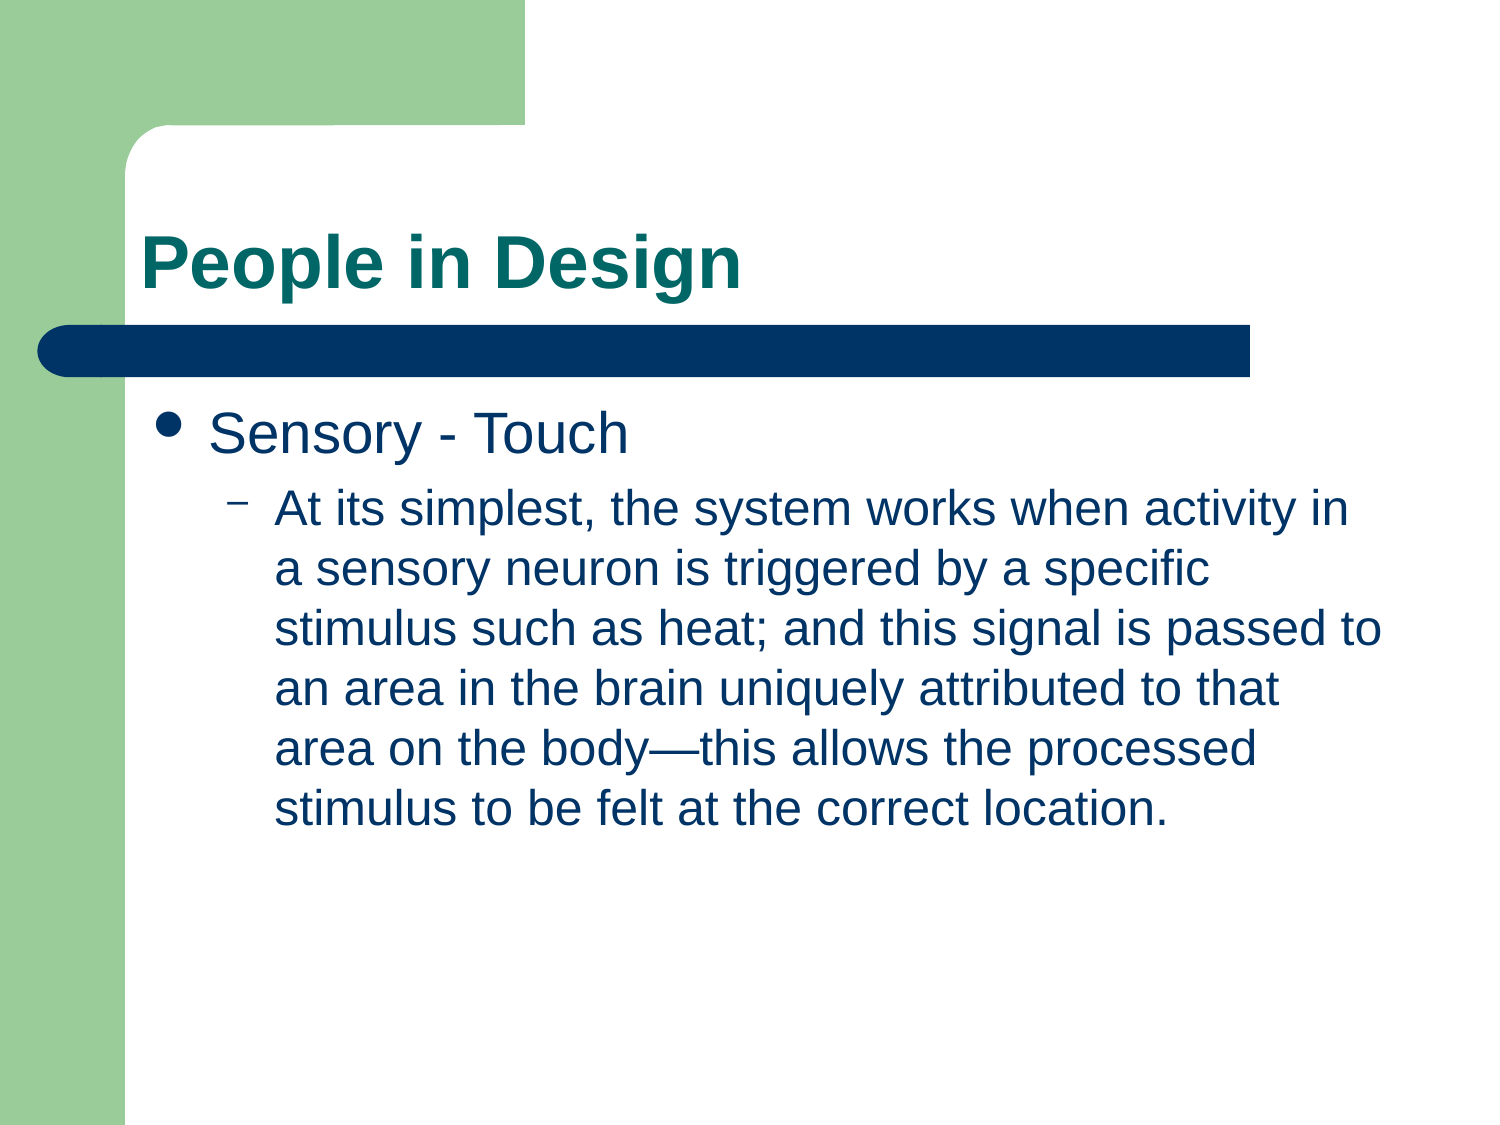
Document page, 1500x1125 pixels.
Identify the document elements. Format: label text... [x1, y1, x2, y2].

title People in Design [124, 124, 1426, 313]
list Sensory - Touch At its simplest, the system works when activity in a sensory neuron is triggered by a specific stimulus such as heat; and this signal is passed to an area in the brain uniquely attributed to that area on the body—this allows the processed stimulus to be felt at the correct location. [137, 387, 1400, 999]
